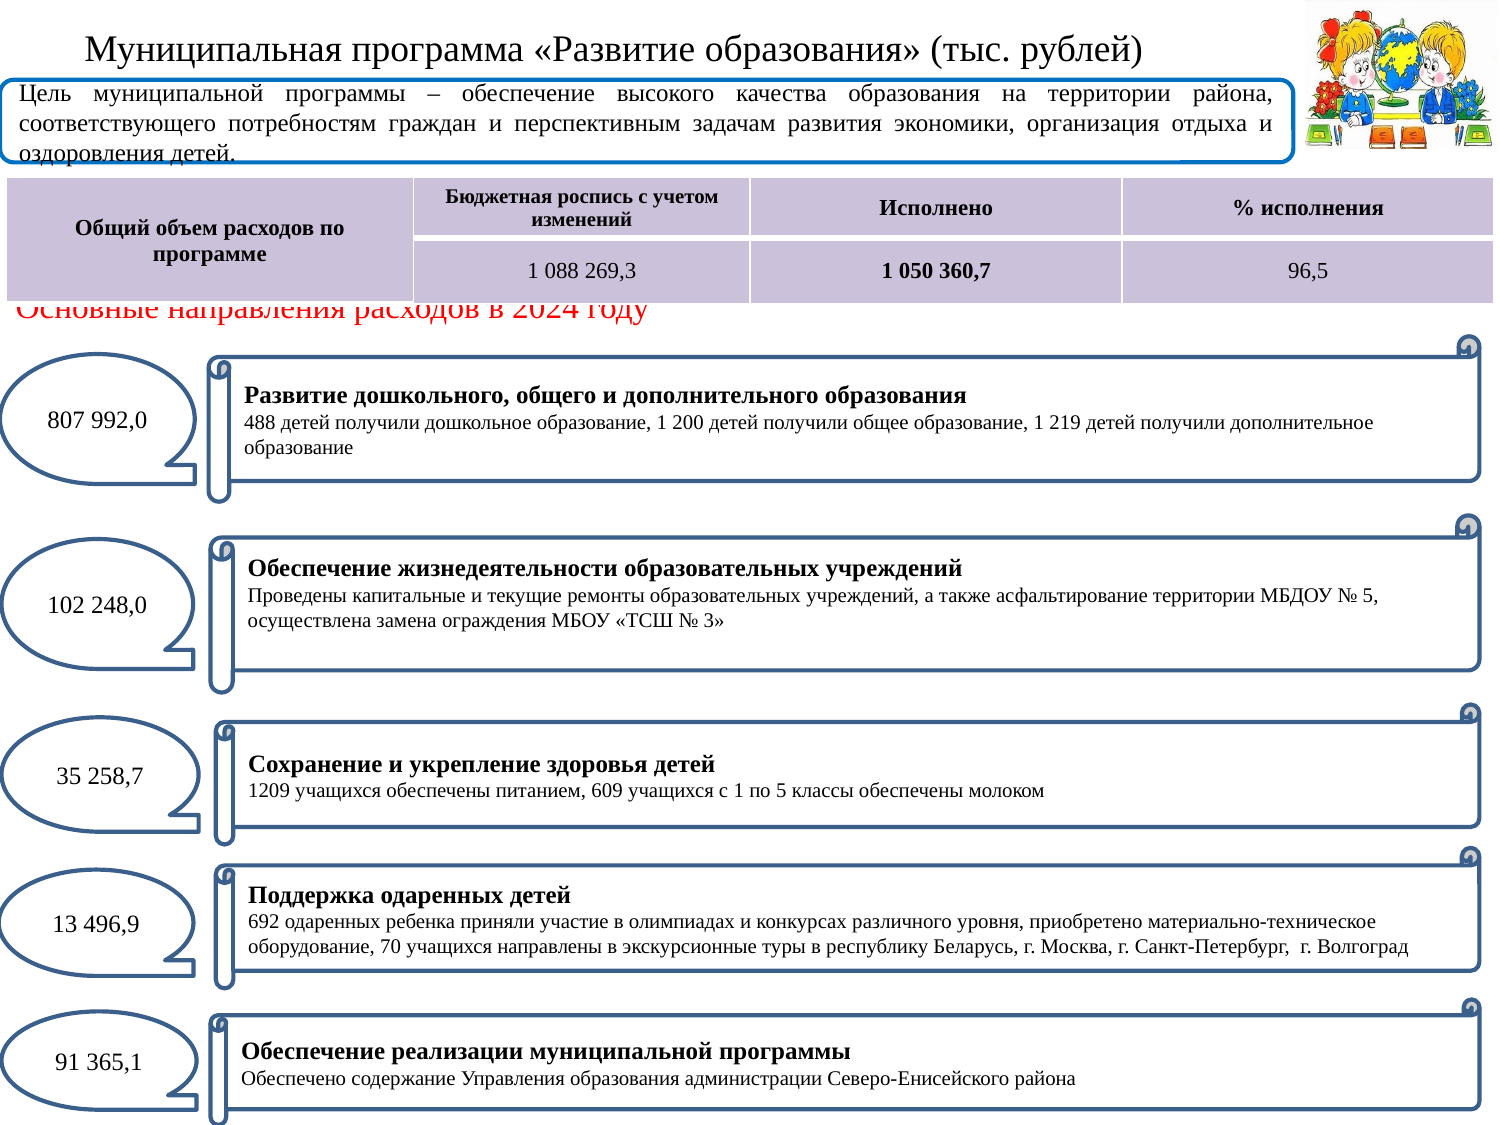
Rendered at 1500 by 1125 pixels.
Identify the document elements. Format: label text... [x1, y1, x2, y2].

text_box 102 248,0 [0, 536, 196, 672]
table_cell 96,5 [1123, 241, 1493, 303]
text_box Развитие дошкольного, общего и дополнительного образования 488 детей получили дошкольное образование, 1 200 детей получили общее образование, 1 219 детей получили дополнительное образование [206, 334, 1482, 504]
table_header % исполнения [1123, 178, 1493, 235]
text_box Обеспечение реализации муниципальной программы Обеспечено содержание Управления образования администрации Северо-Енисейского района [208, 997, 1482, 1125]
subtitle Основные направления расходов в 2024 году [0, 277, 1482, 1076]
text_box Цель муниципальной программы – обеспечение высокого качества образования на территории района, соответствующего потребностям граждан и перспективным задачам развития экономики, организация отдыха и оздоровления детей. [0, 77, 1296, 165]
text_box Поддержка одаренных детей 692 одаренных ребенка приняли участие в олимпиадах и конкурсах различного уровня, приобретено материально-техническое оборудование, 70 учащихся направлены в экскурсионные туры в республику Беларусь, г. Москва, г. Санкт-Петербург, г. Волгоград [213, 845, 1482, 991]
text_box Обеспечение жизнедеятельности образовательных учреждений Проведены капитальные и текущие ремонты образовательных учреждений, а также асфальтирование территории МБДОУ № 5, осуществлена замена ограждения МБОУ «ТСШ № 3» [208, 513, 1482, 695]
text_box 91 365,1 [0, 1009, 199, 1112]
title Муниципальная программа «Развитие образования» (тыс. рублей) [17, 1, 1211, 77]
text_box 13 496,9 [0, 867, 196, 978]
table_cell 1 088 269,3 [414, 241, 749, 303]
table_header Общий объем расходов по программе [7, 178, 413, 301]
text_box 807 992,0 [0, 351, 197, 487]
table_cell 1 050 360,7 [751, 241, 1121, 303]
picture [1304, 0, 1500, 150]
text_box 35 258,7 [0, 715, 201, 834]
text_box Сохранение и укрепление здоровья детей 1209 учащихся обеспечены питанием, 609 учащихся с 1 по 5 классы обеспечены молоком [213, 702, 1482, 847]
table_header Исполнено [751, 178, 1121, 235]
table_header Бюджетная роспись с учетом изменений [414, 178, 749, 235]
